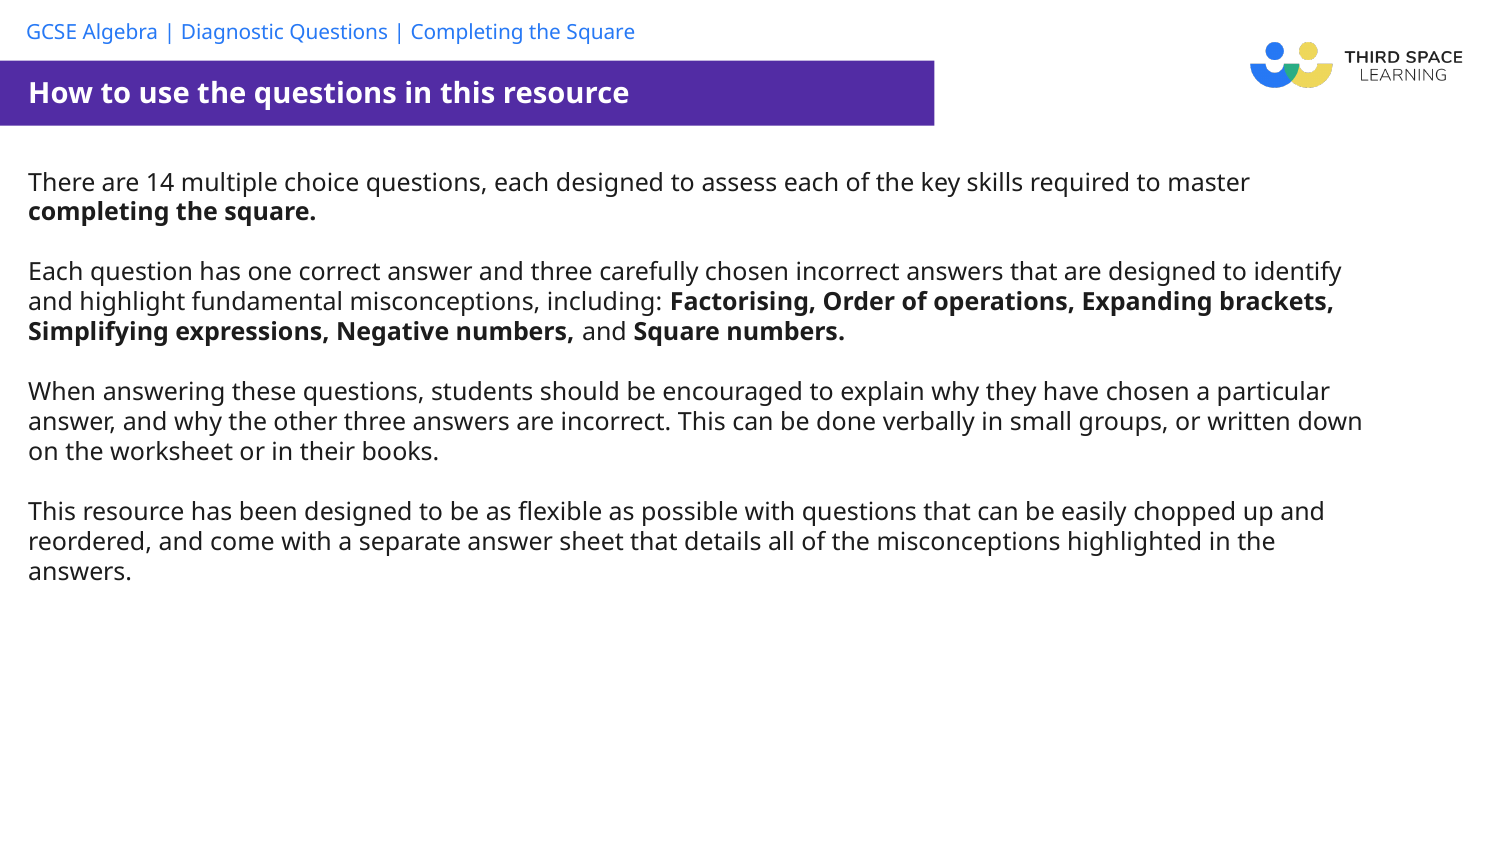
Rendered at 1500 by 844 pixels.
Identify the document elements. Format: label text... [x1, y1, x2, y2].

text_box There are 14 multiple choice questions, each designed to assess each of the key skills required to master completing the square. Each question has one correct answer and three carefully chosen incorrect answers that are designed to identify and highlight fundamental misconceptions, including: Factorising, Order of operations, Expanding brackets, Simplifying expressions, Negative numbers, and Square numbers. When answering these questions, students should be encouraged to explain why they have chosen a particular answer, and why the other three answers are incorrect. This can be done verbally in small groups, or written down on the worksheet or in their books. This resource has been designed to be as flexible as possible with questions that can be easily chopped up and reordered, and come with a separate answer sheet that details all of the misconceptions highlighted in the answers. [13, 151, 1403, 711]
text_box How to use the questions in this resource [13, 59, 658, 125]
picture [1250, 33, 1465, 99]
